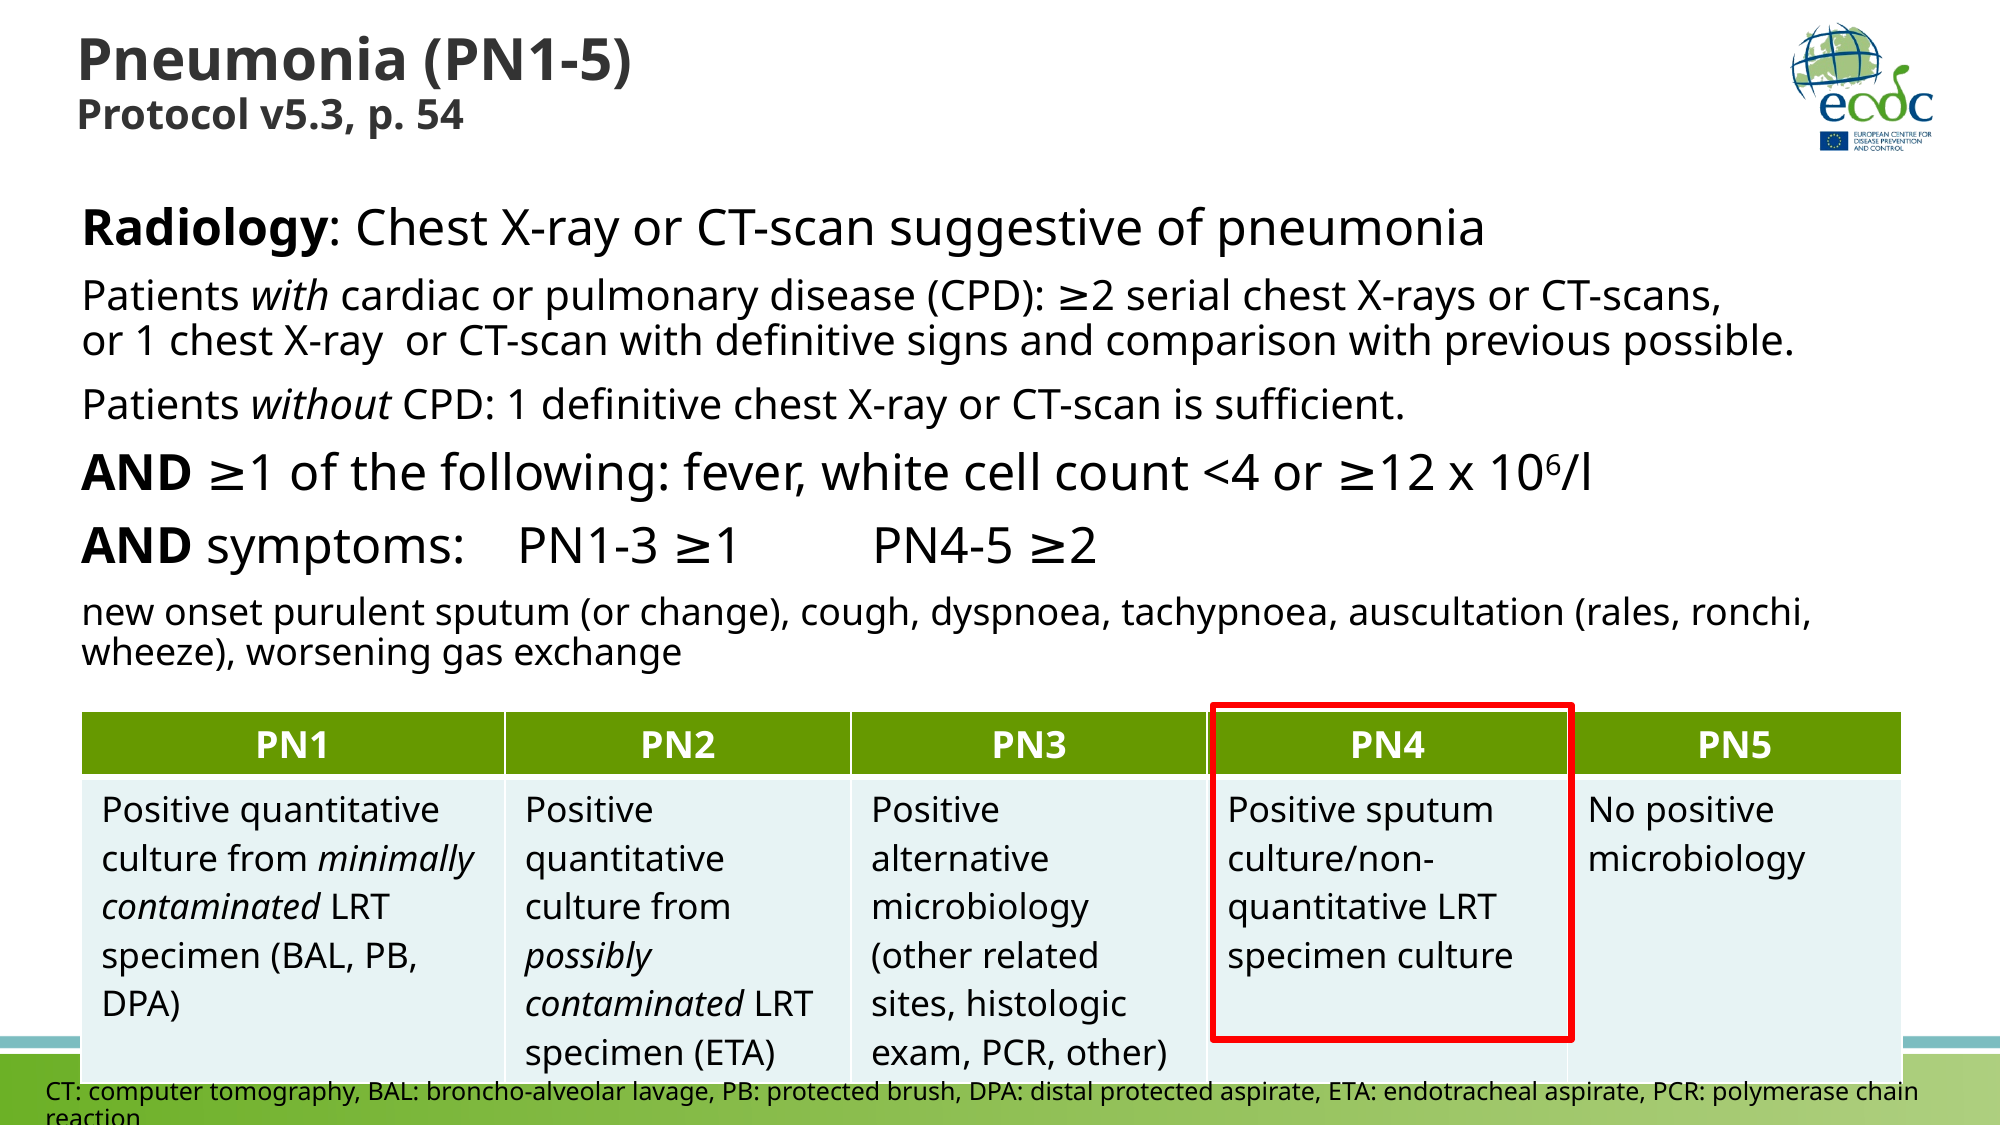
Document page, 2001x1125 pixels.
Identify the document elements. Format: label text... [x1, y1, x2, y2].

picture [0, 0, 2000, 1125]
text_box CT: computer tomography, BAL: broncho-alveolar lavage, PB: protected brush, DPA: distal protected aspirate, ETA: endotracheal aspirate, PCR: polymerase chain reaction [30, 1071, 2000, 1125]
table_header PN1 [82, 712, 504, 774]
table_header PN5 [1572, 712, 1901, 774]
title Pneumonia (PN1-5) Protocol v5.3, p. 54 [76, 30, 1810, 184]
table_header PN4 [1208, 712, 1212, 774]
table_header PN3 [852, 712, 1206, 774]
table_header PN2 [506, 712, 850, 774]
table_cell Positive quantitative culture from possibly contaminated LRT specimen (ETA) [506, 780, 850, 1071]
table_cell No positive microbiology [1568, 780, 1901, 1071]
list Radiology: Chest X-ray or CT-scan suggestive of pneumonia Patients with cardiac or pulmonary disease (CPD): ≥2 serial chest X-rays or CT-scans, or 1 chest X-ray or CT-scan with definitive signs and comparison with previous possible. Patients without CPD: 1 definitive chest X-ray or CT-scan is sufficient. AND ≥1 of the following: fever, white cell count <4 or ≥12 x 106/l AND symptoms: PN1-3 ≥1 PN4-5 ≥2 new onset purulent sputum (or change), cough, dyspnoea, tachypnoea, auscultation (rales, ronchi, wheeze), worsening gas exchange [80, 201, 1903, 447]
text_box [1212, 705, 1572, 1040]
table_cell Positive alternative microbiology (other related sites, histologic exam, PCR, other) [852, 780, 1206, 1071]
table_cell Positive sputum culture/non-quantitative LRT specimen culture [1208, 780, 1567, 1071]
table_cell Positive quantitative culture from minimally contaminated LRT specimen (BAL, PB, DPA) [82, 780, 504, 1071]
